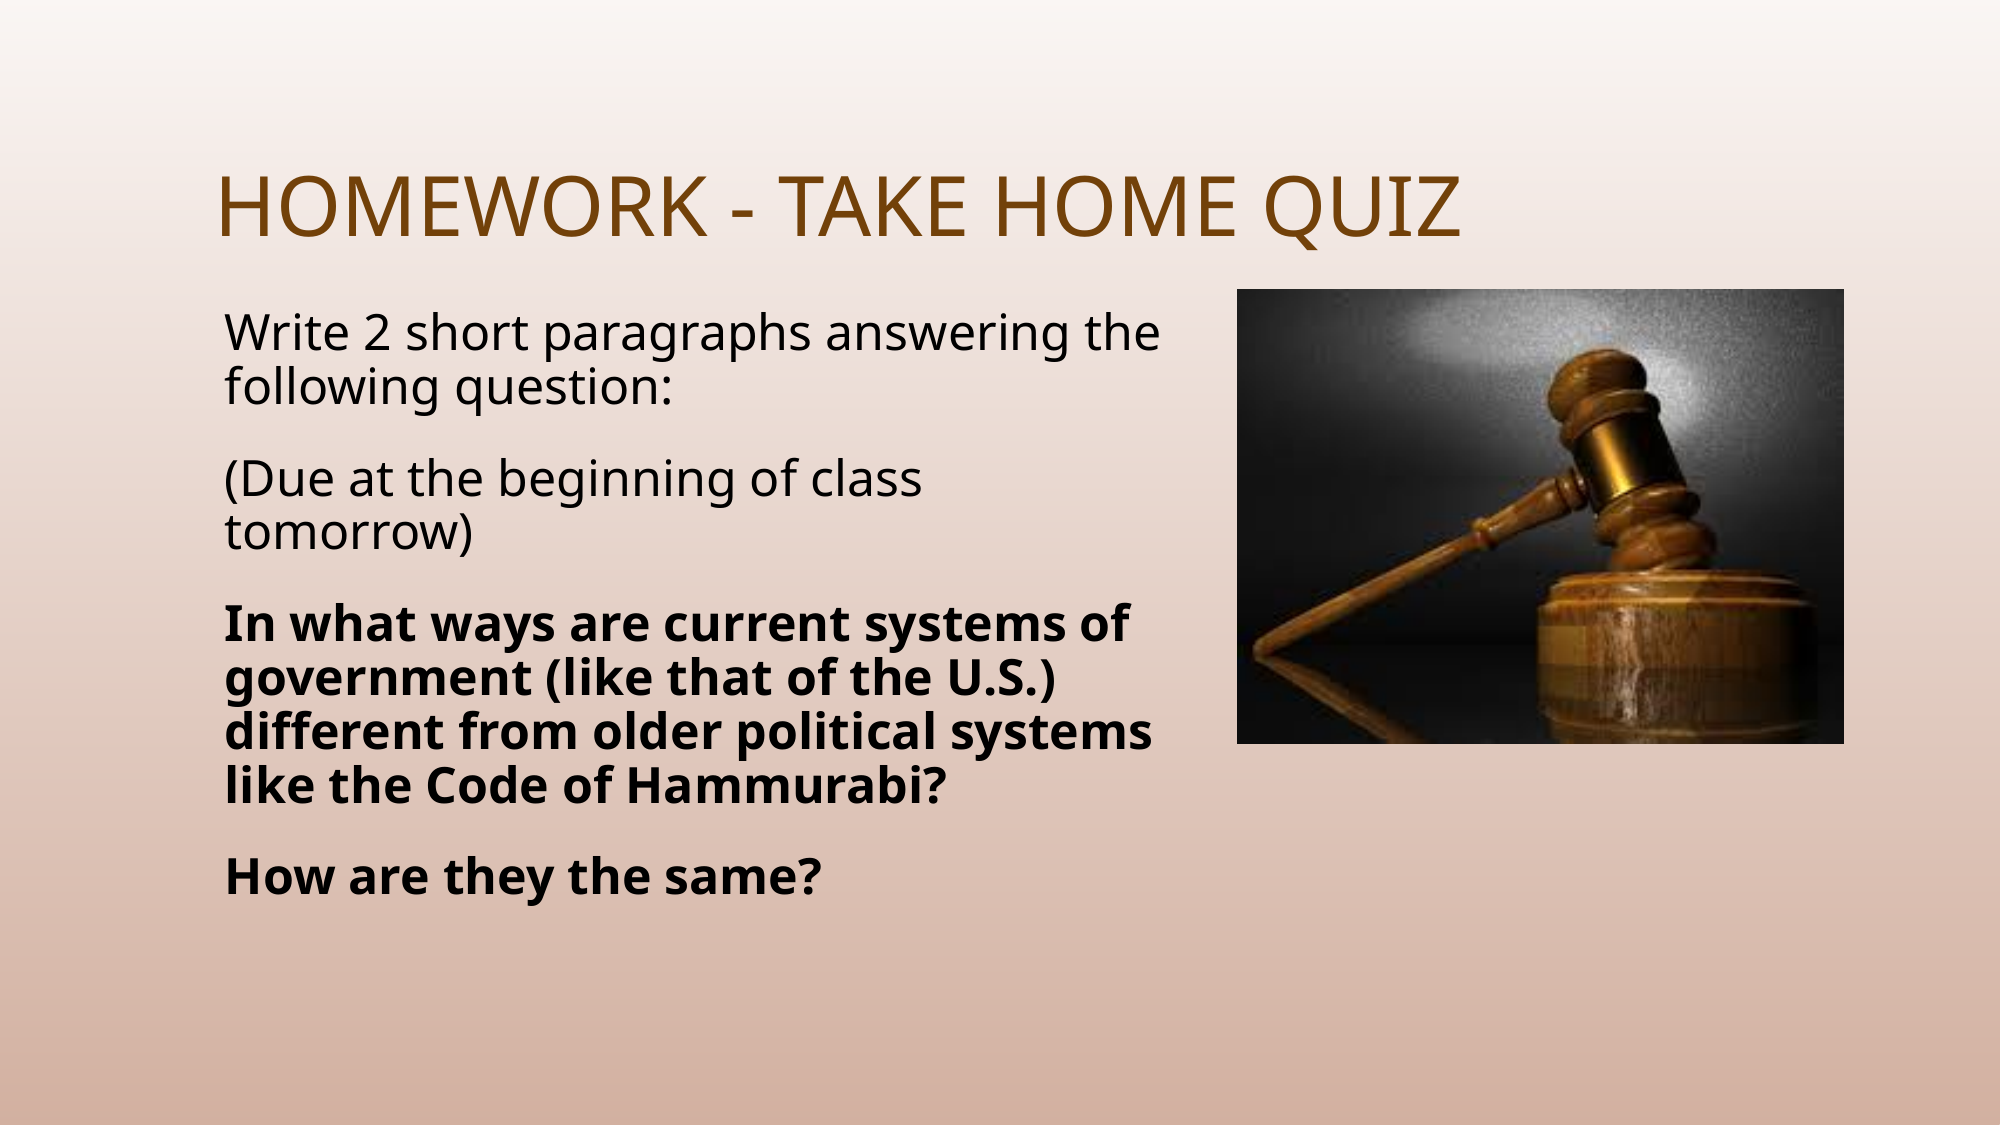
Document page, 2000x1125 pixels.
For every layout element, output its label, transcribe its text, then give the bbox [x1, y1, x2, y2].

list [1237, 289, 1844, 744]
list Write 2 short paragraphs answering the following question: (Due at the beginning of class tomorrow) In what ways are current systems of government (like that of the U.S.) different from older political systems like the Code of Hammurabi? How are they the same? [202, 299, 1188, 1013]
title homework - Take Home Quiz [199, 45, 1800, 263]
